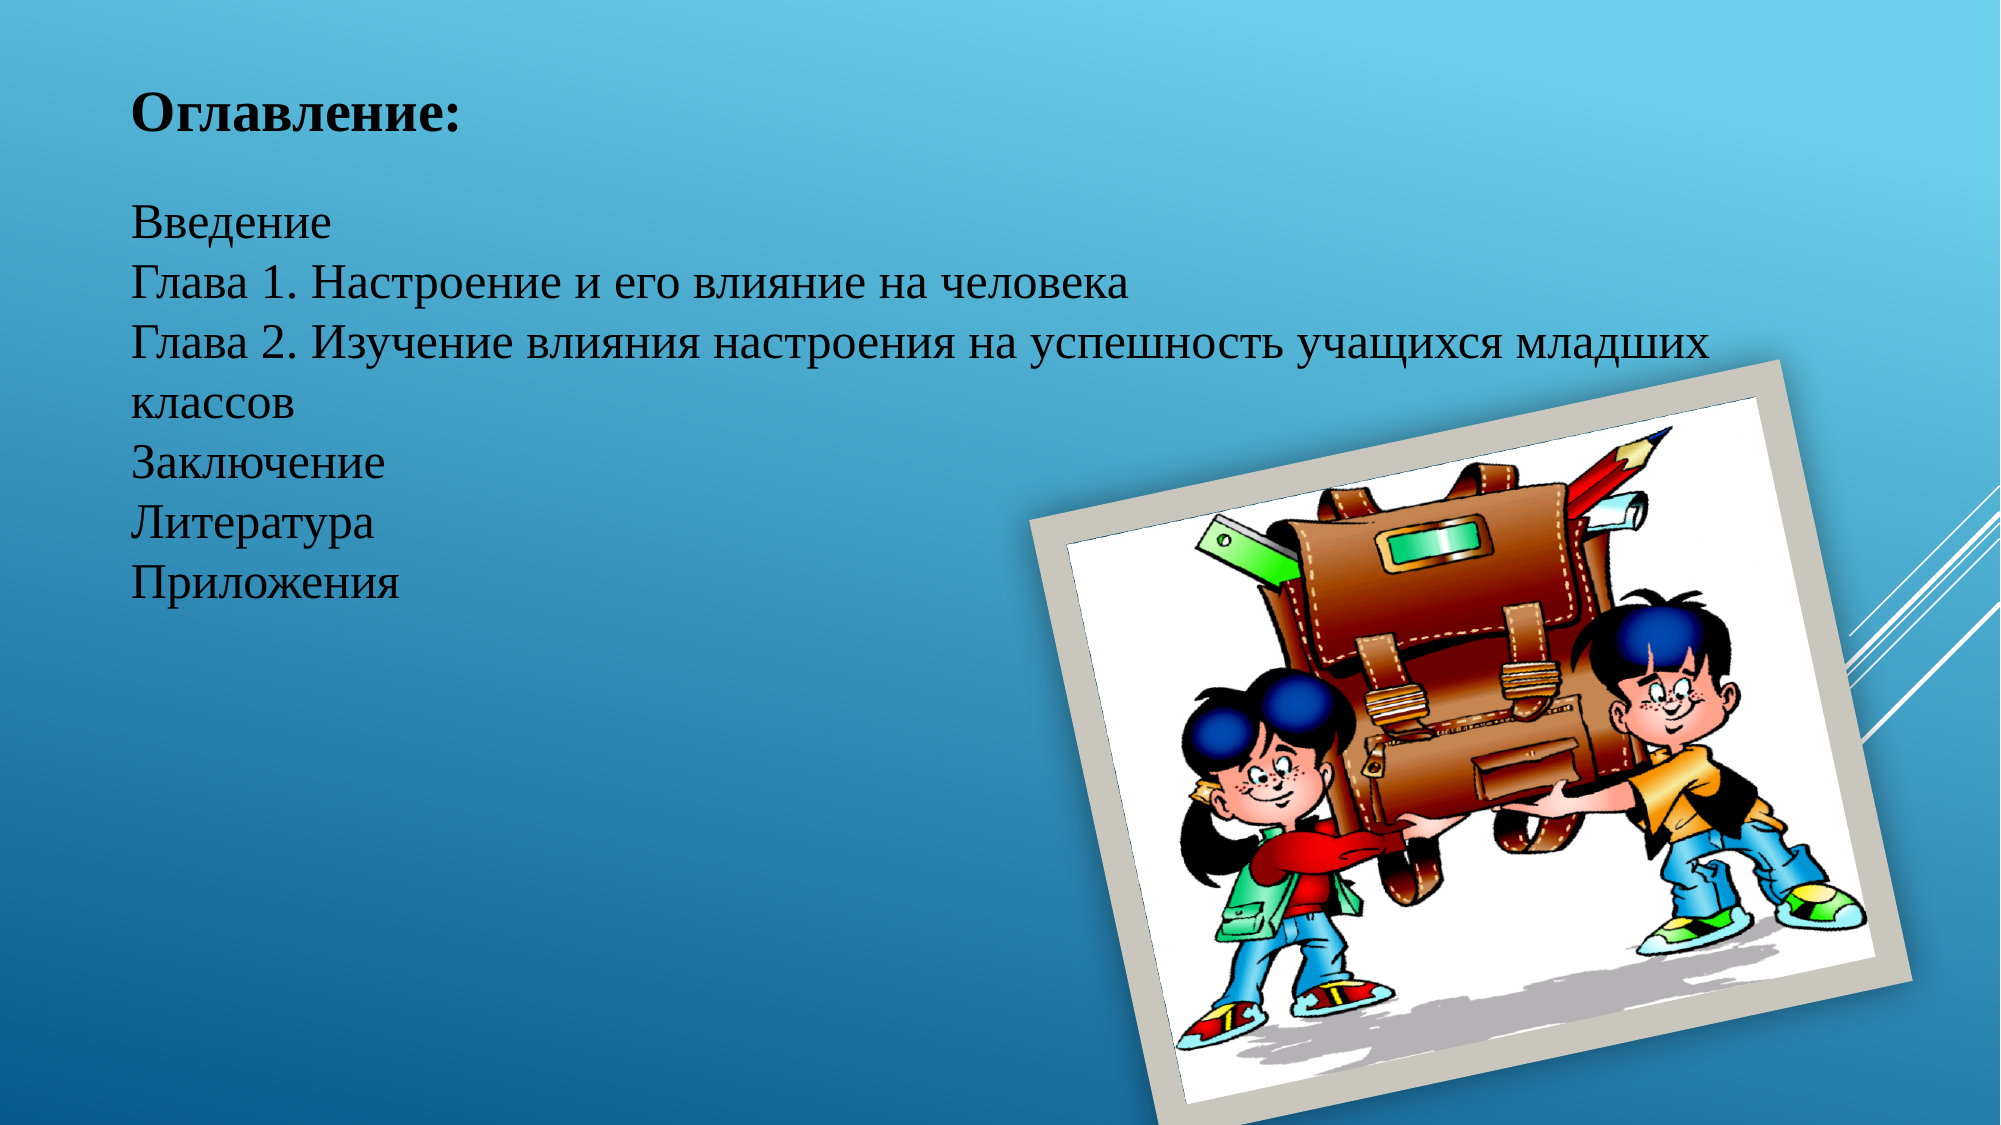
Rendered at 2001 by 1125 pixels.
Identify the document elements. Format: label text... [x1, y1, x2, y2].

picture [1068, 398, 1875, 1104]
text_box Оглавление: Введение Глава 1. Настроение и его влияние на человека Глава 2. Изучение влияния настроения на успешность учащихся младших классов Заключение Литература Приложения [116, 66, 1809, 616]
